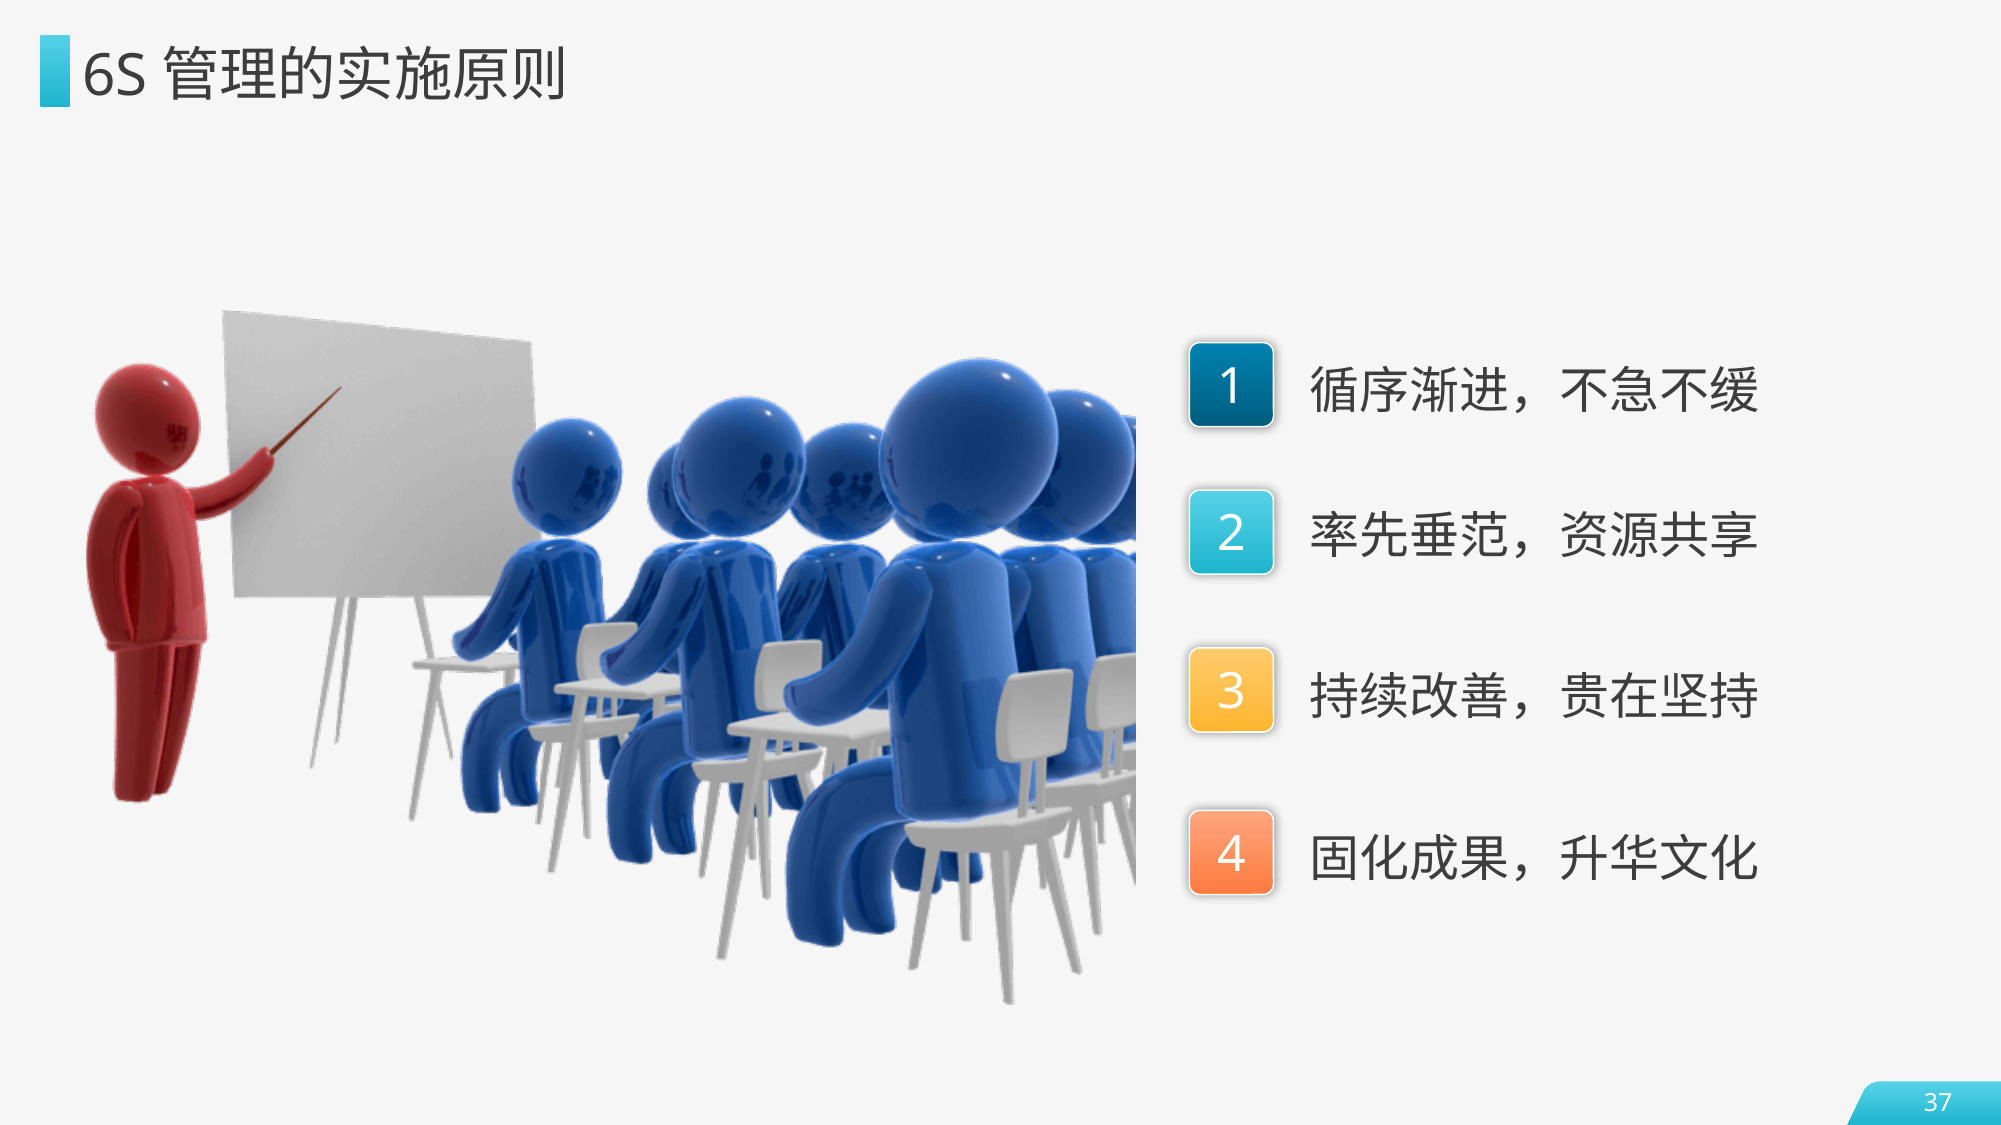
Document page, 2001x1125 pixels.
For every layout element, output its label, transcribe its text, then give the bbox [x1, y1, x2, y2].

text_box 持续改善，贵在坚持 [1294, 657, 1870, 733]
text_box 1 [1189, 342, 1274, 427]
text_box 固化成果，升华文化 [1294, 818, 1858, 894]
text_box [40, 35, 70, 107]
text_box 率先垂范，资源共享 [1294, 496, 1858, 572]
text_box 3 [1189, 647, 1274, 733]
text_box 6S管理的实施原则 [82, 36, 1120, 107]
text_box 循序渐进，不急不缓 [1294, 351, 1883, 426]
text_box 2 [1189, 490, 1274, 575]
picture [86, 310, 1137, 1005]
text_box 4 [1189, 810, 1274, 895]
